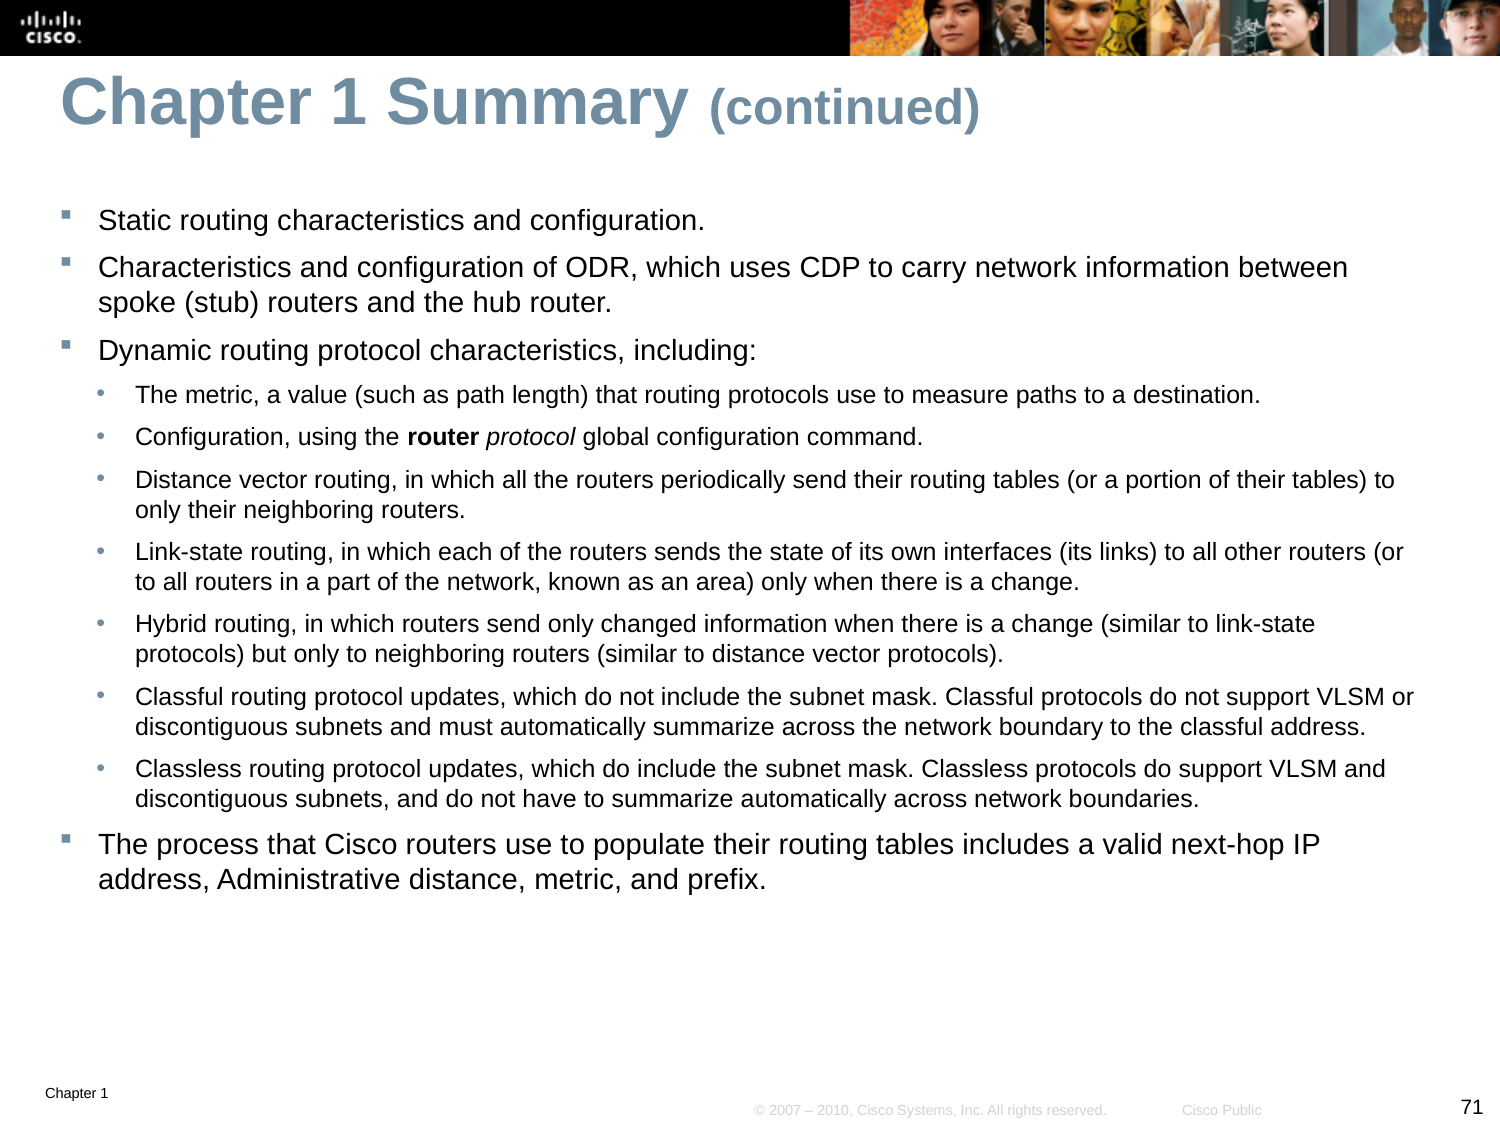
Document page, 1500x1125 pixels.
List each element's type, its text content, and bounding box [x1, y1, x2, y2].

title Chapter 1 Summary (continued) [45, 59, 1444, 182]
picture [0, 0, 1500, 56]
list Static routing characteristics and configuration. Characteristics and configuration of ODR, which uses CDP to carry network information between spoke (stub) routers and the hub router. Dynamic routing protocol characteristics, including: The metric, a value (such as path length) that routing protocols use to measure paths to a destination. Configuration, using the router protocol global configuration command. Distance vector routing, in which all the routers periodically send their routing tables (or a portion of their tables) to only their neighboring routers. Link-state routing, in which each of the routers sends the state of its own interfaces (its links) to all other routers (or to all routers in a part of the network, known as an area) only when there is a change. Hybrid routing, in which routers send only changed information when there is a change (similar to link-state protocols) but only to neighboring routers (similar to distance vector protocols). Classful routing protocol updates, which do not include the subnet mask. Classful protocols do not support VLSM or discontiguous subnets and must automatically summarize across the network boundary to the classful address. Classless routing protocol updates, which do include the subnet mask. Classless protocols do support VLSM and discontiguous subnets, and do not have to summarize automatically across network boundaries. The process that Cisco routers use to populate their routing tables includes a valid next-hop IP address, Administrative distance, metric, and prefix. [45, 193, 1444, 1037]
